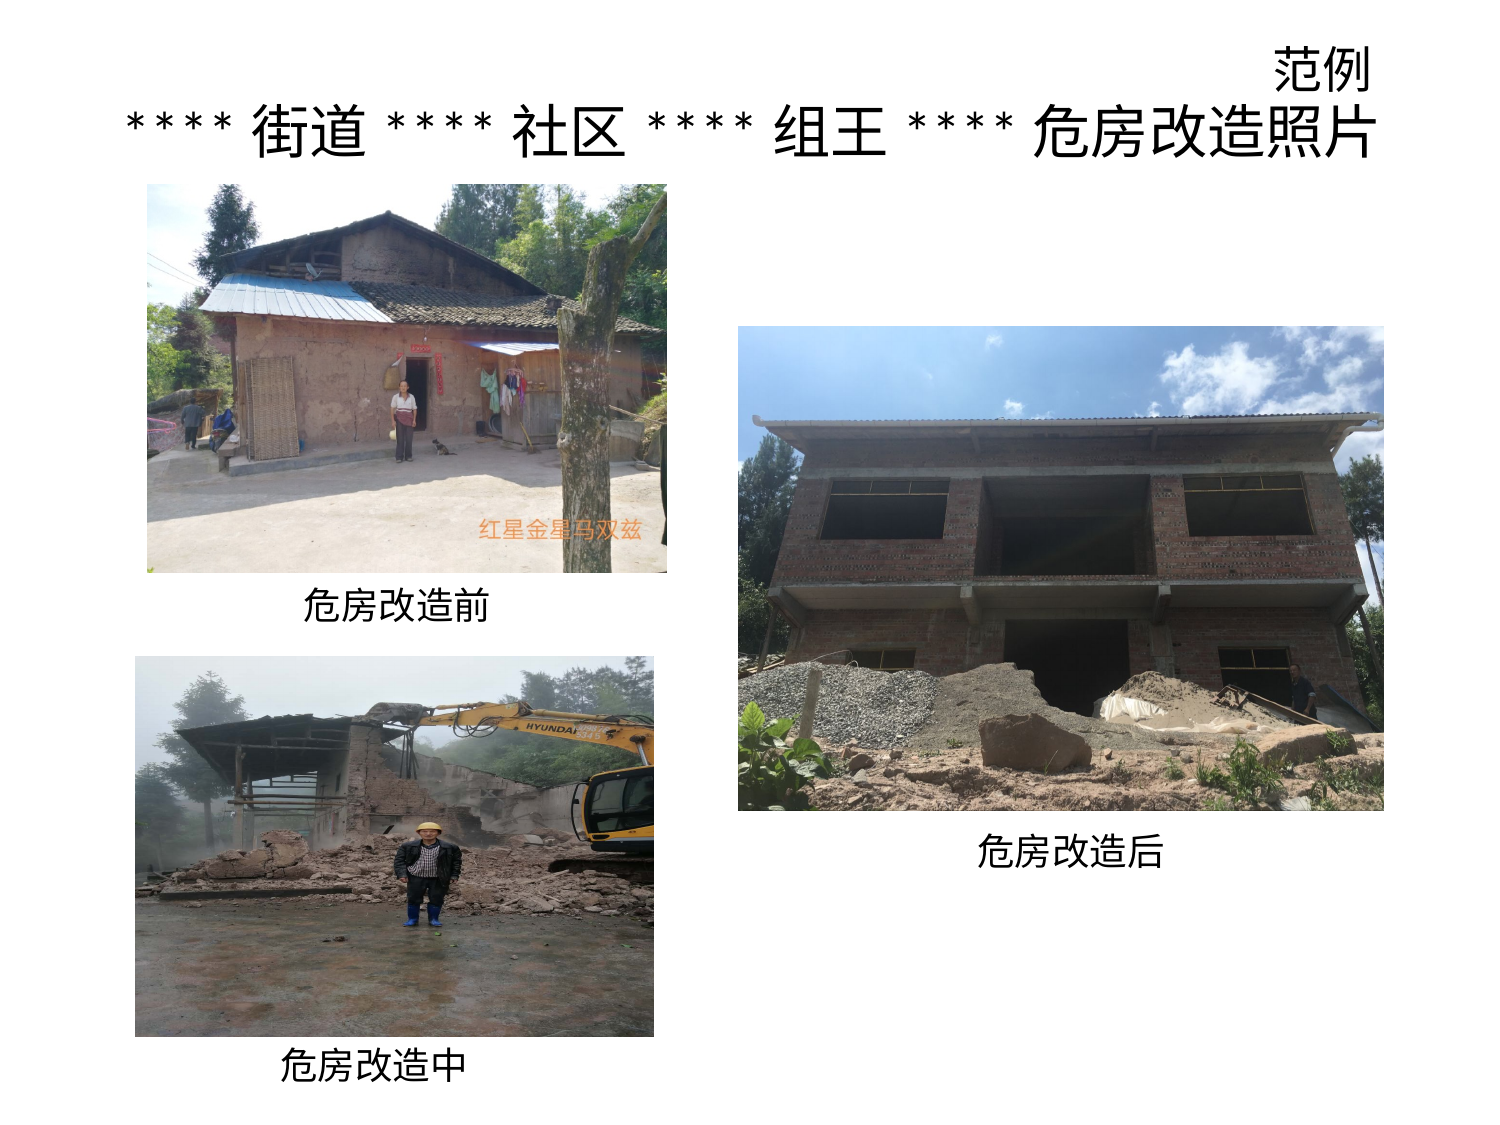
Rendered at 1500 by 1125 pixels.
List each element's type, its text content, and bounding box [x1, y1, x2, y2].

picture [737, 326, 1384, 811]
text_box 范例 [1257, 30, 1412, 106]
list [135, 656, 655, 1037]
text_box 危房改造中 [265, 1045, 502, 1095]
text_box 危房改造后 [962, 820, 1199, 881]
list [147, 184, 667, 573]
text_box 危房改造前 [289, 582, 526, 634]
title ****街道****社区****组王****危房改造照片 [76, 66, 1427, 194]
